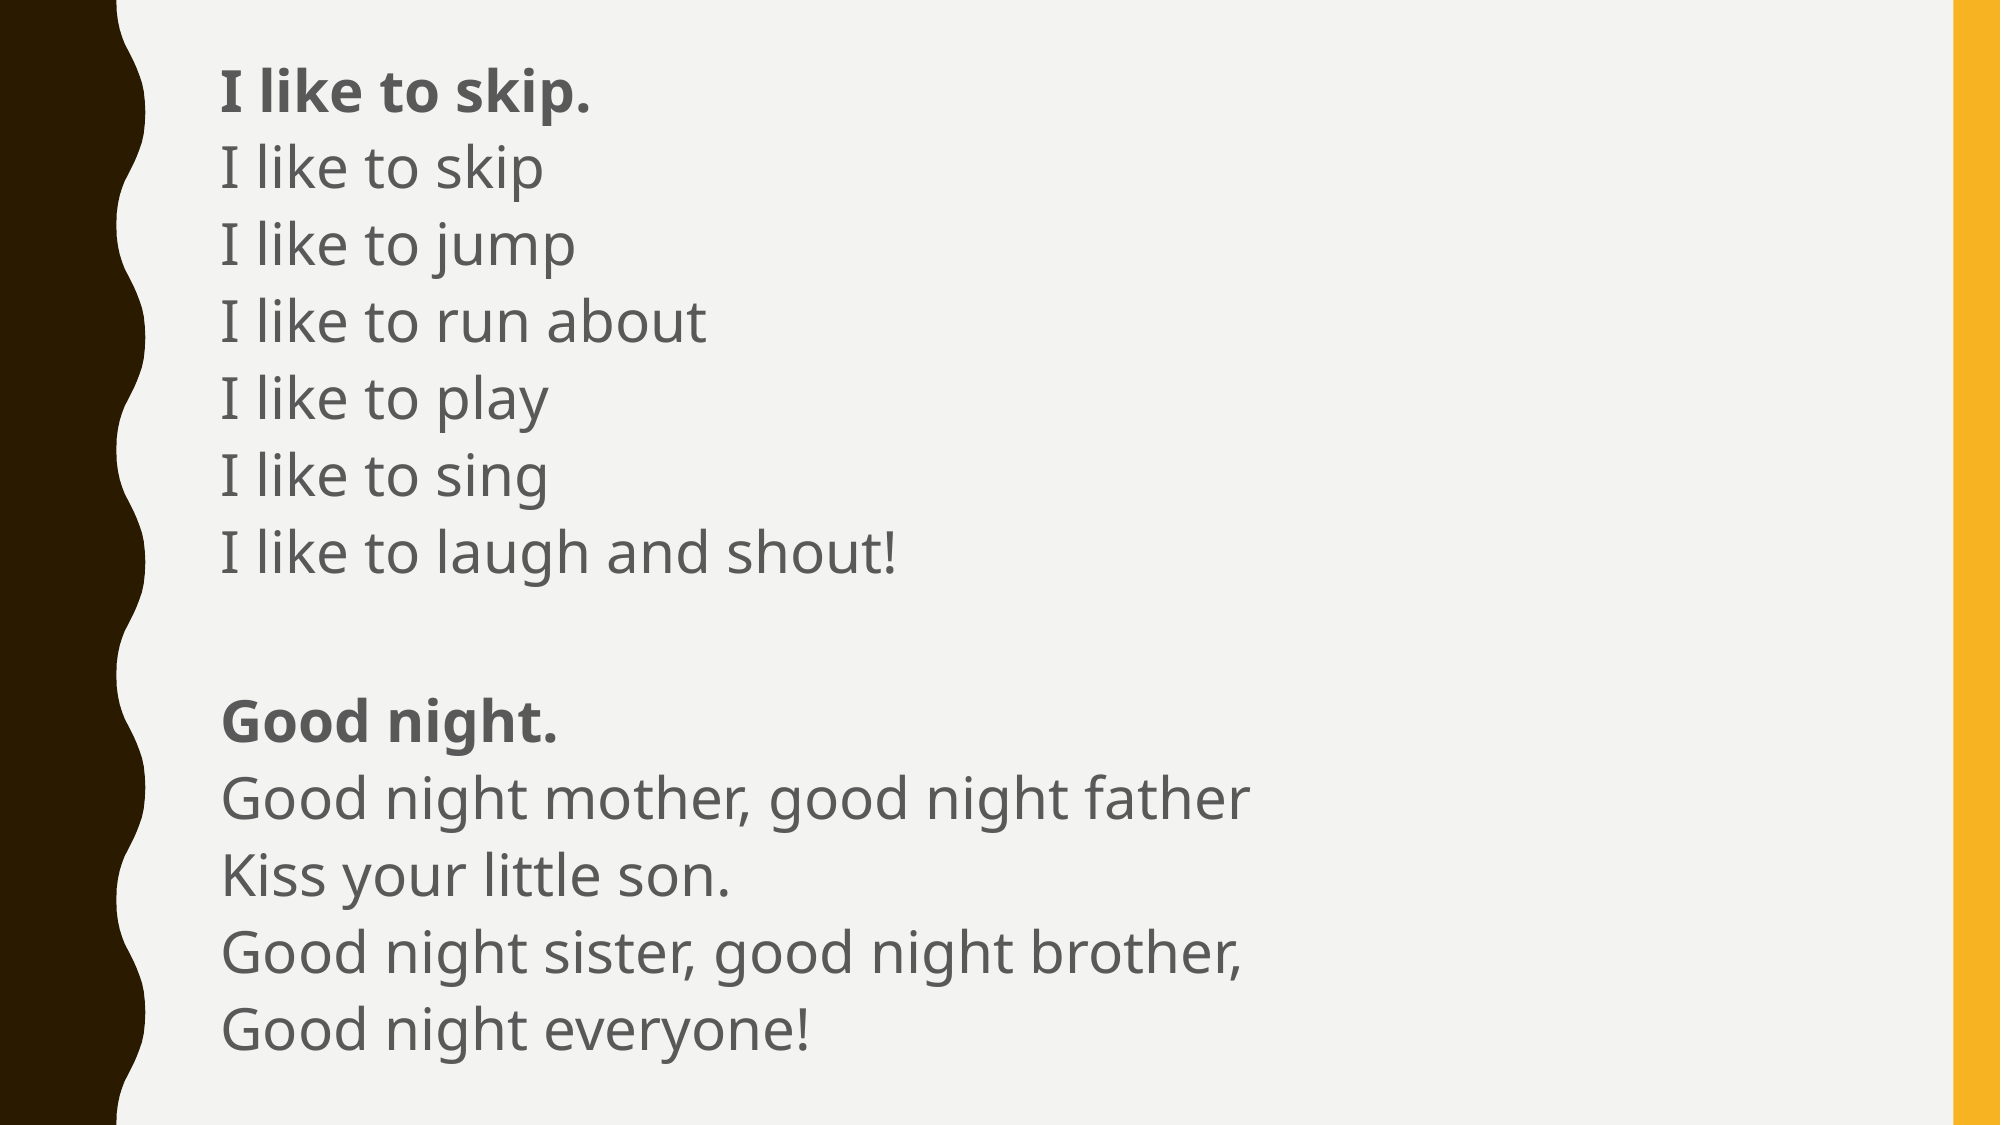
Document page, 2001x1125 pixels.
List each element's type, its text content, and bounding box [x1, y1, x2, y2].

list I like to skip. I like to skip I like to jump I like to run about I like to play I like to sing I like to laugh and shout! Good night. Good night mother, good night father Kiss your little son. Good night sister, good night brother, Good night everyone! [205, 39, 1875, 1099]
